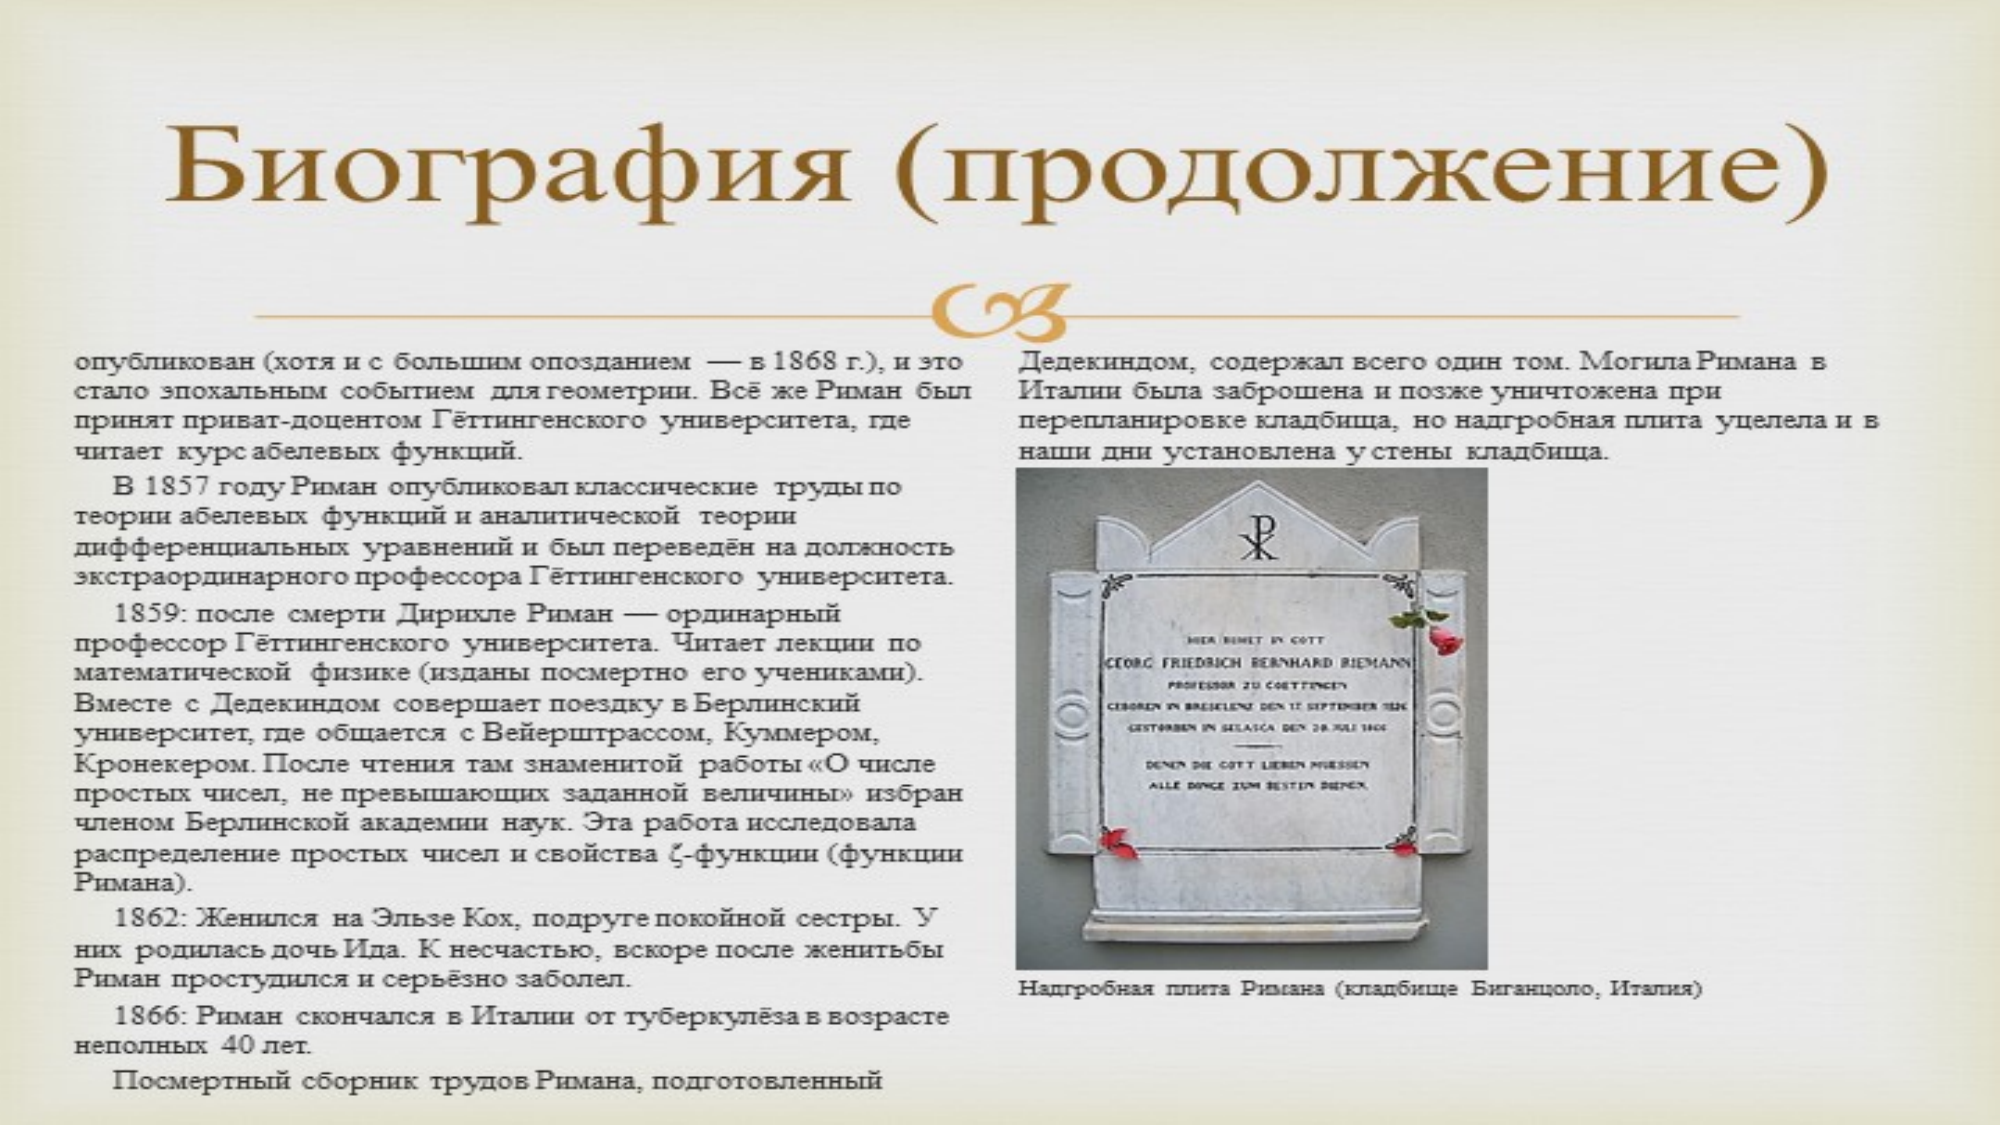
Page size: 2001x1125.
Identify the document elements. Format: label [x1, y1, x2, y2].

list [0, 0, 2000, 1125]
